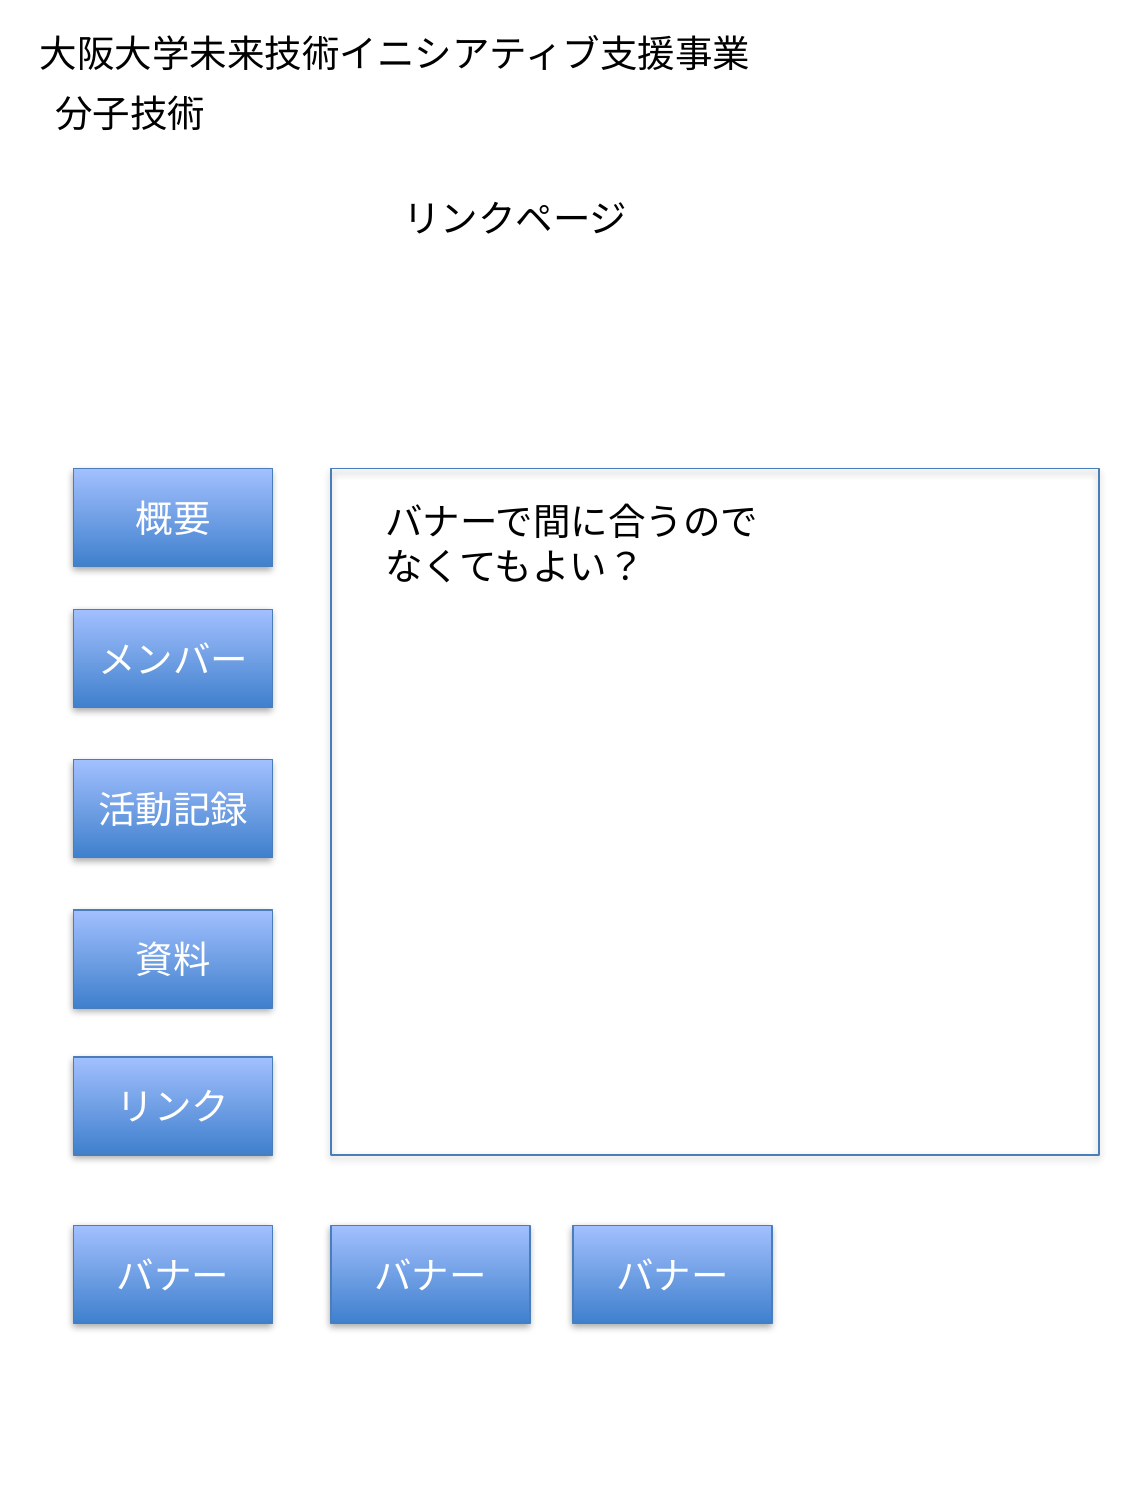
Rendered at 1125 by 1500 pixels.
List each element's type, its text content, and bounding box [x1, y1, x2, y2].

text_box 分子技術 [40, 82, 221, 143]
text_box 資料 [73, 909, 273, 1009]
text_box 活動記録 [73, 759, 273, 858]
text_box 大阪大学未来技術イニシアティブ支援事業 [24, 22, 765, 83]
text_box メンバー [73, 609, 273, 708]
text_box 概要 [73, 468, 273, 567]
text_box [330, 468, 1100, 1156]
text_box バナー [330, 1225, 531, 1324]
text_box バナー [572, 1225, 773, 1324]
text_box バナーで間に合うので なくてもよい？ [370, 490, 1045, 596]
text_box リンクページ [388, 187, 643, 247]
text_box リンク [73, 1056, 273, 1156]
text_box バナー [73, 1225, 273, 1324]
